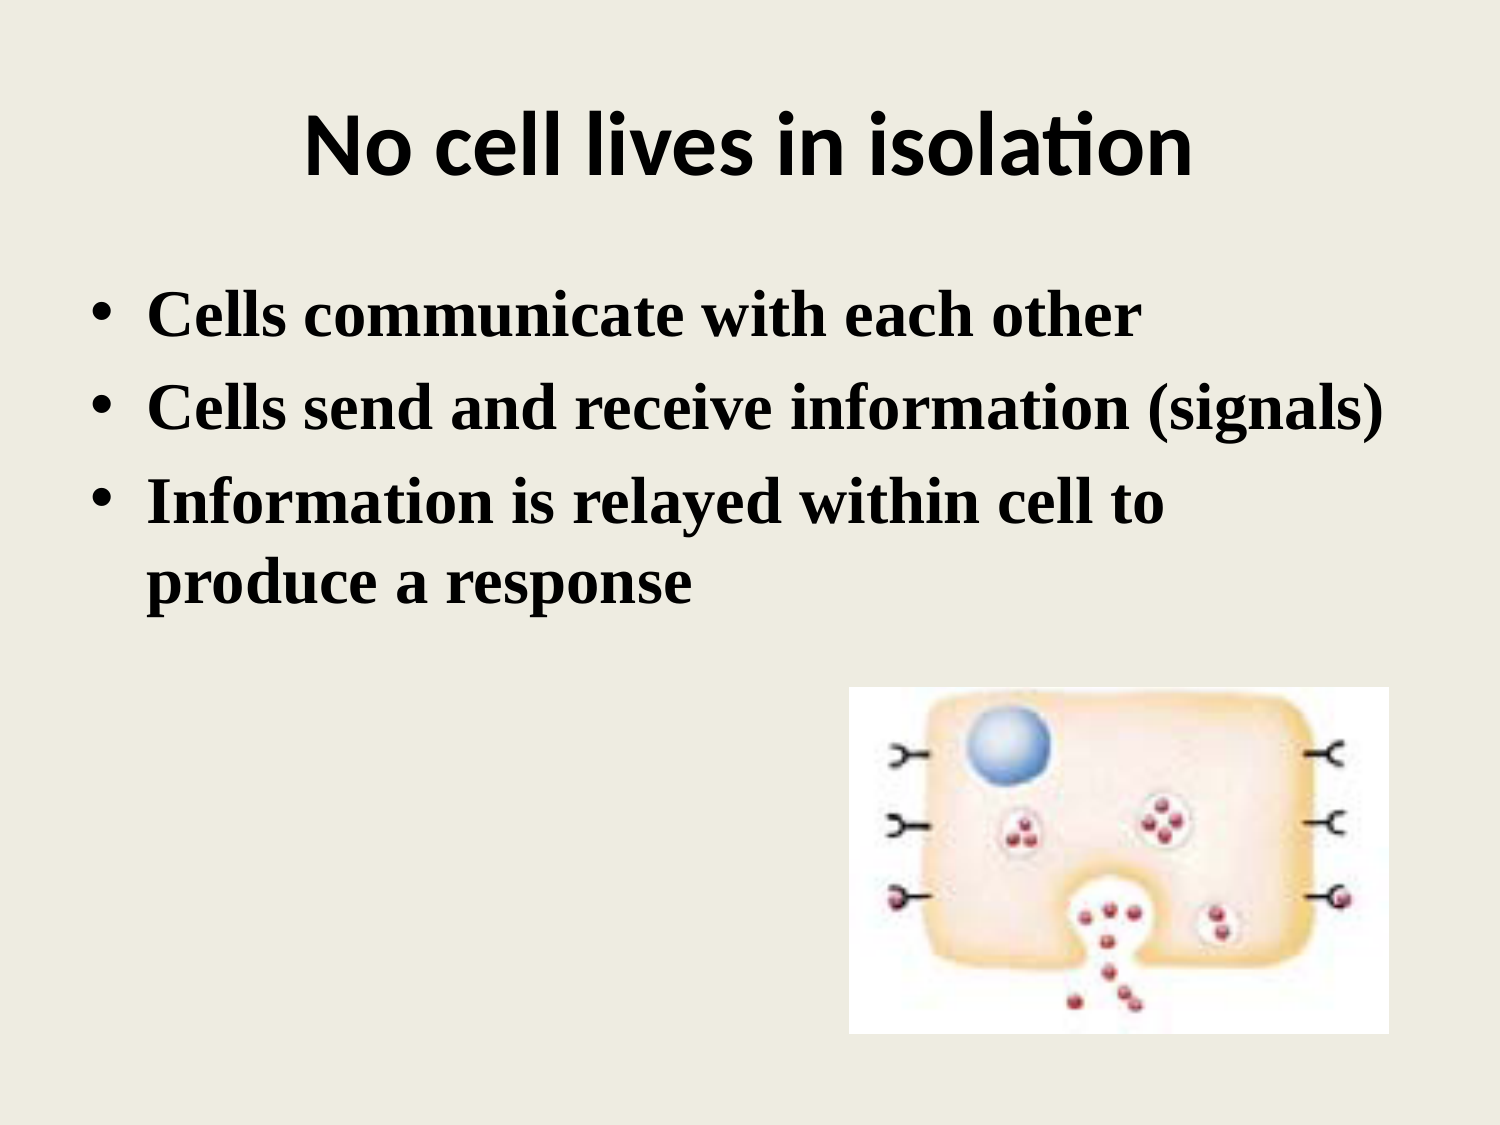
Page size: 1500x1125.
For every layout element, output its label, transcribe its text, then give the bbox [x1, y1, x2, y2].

title No cell lives in isolation [74, 44, 1426, 233]
picture [849, 687, 1389, 1035]
list Cells communicate with each other Cells send and receive information (signals) Information is relayed within cell to produce a response [74, 262, 1426, 1006]
